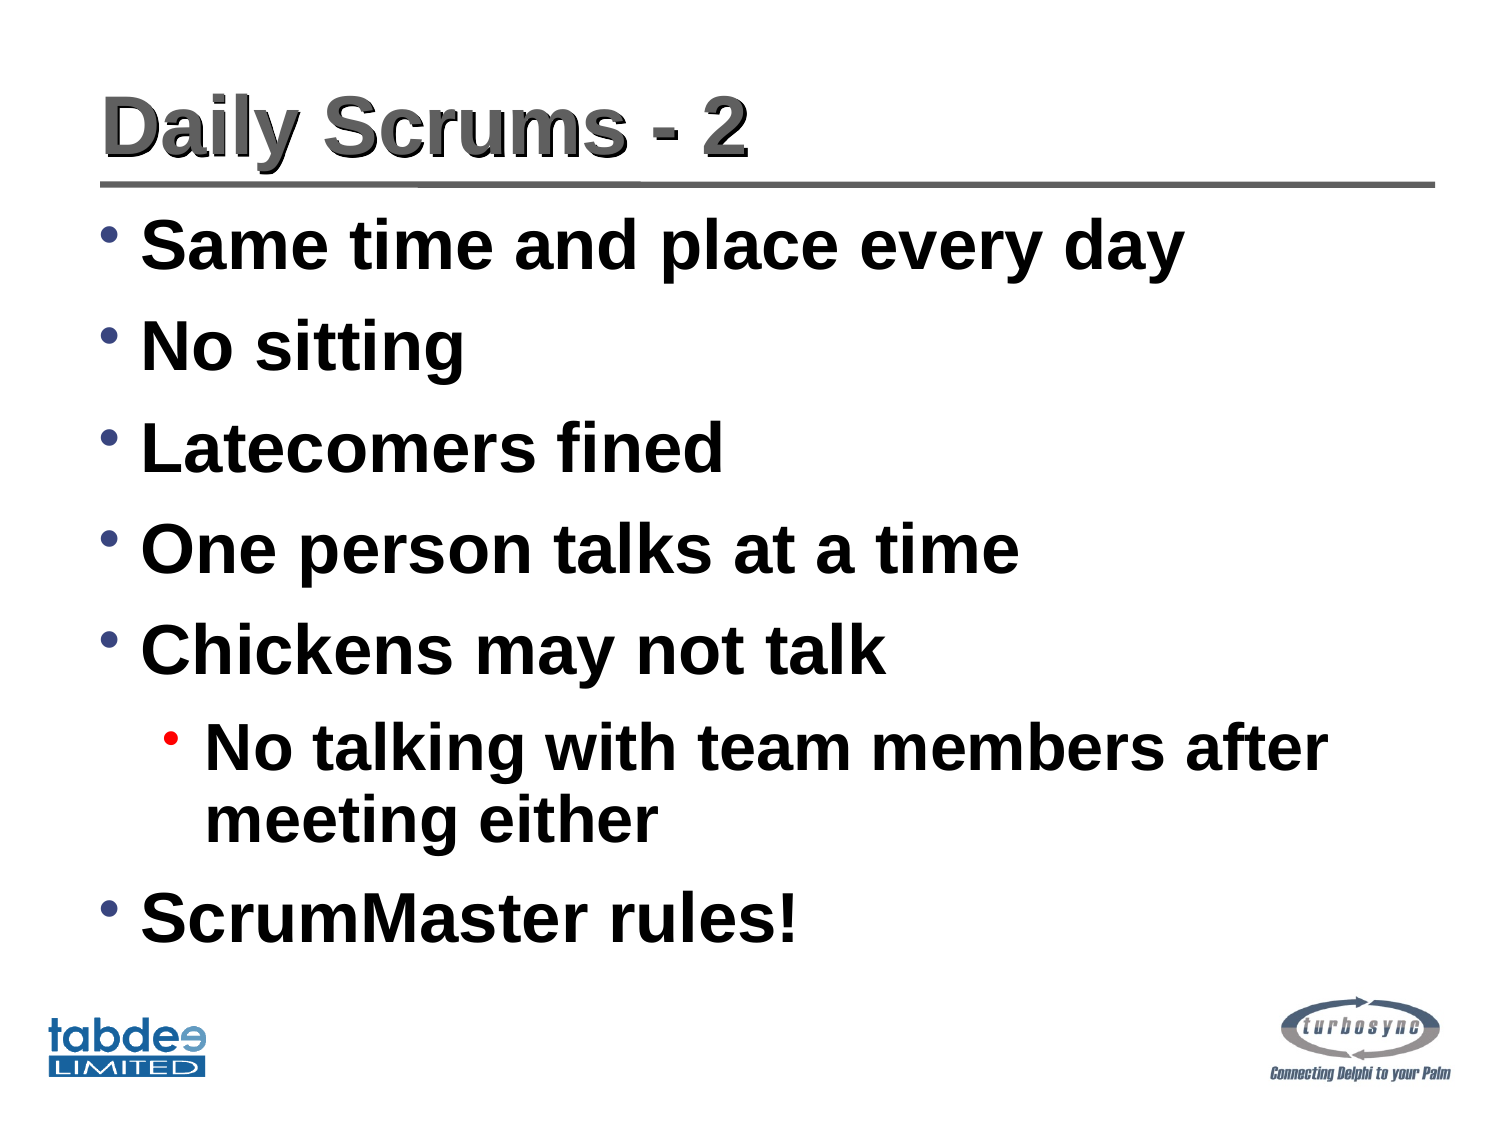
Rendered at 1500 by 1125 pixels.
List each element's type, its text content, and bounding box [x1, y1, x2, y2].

picture [29, 999, 230, 1092]
picture [1257, 987, 1459, 1094]
title Daily Scrums - 2 [100, 85, 1437, 173]
list Same time and place every day No sitting Latecomers fined One person talks at a time Chickens may not talk No talking with team members after meeting either ScrumMaster rules! [97, 208, 1435, 997]
